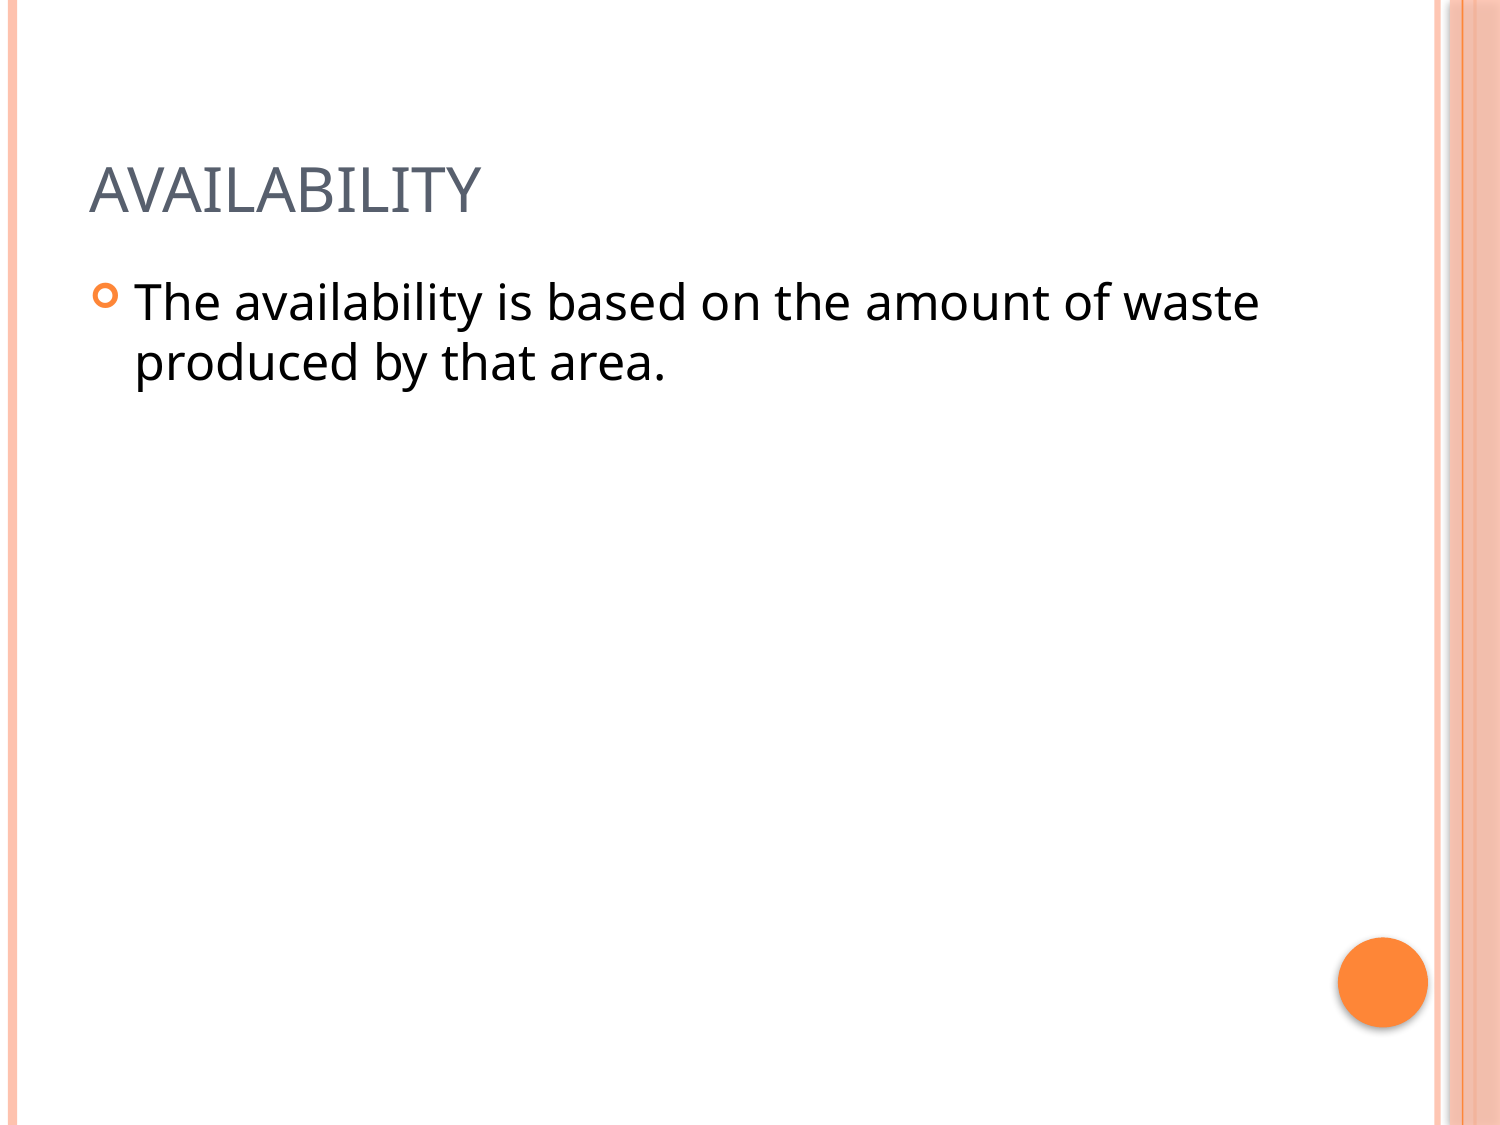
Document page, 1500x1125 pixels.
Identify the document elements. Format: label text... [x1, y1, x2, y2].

title Availability [75, 45, 1300, 233]
list The availability is based on the amount of waste produced by that area. [75, 262, 1300, 1062]
